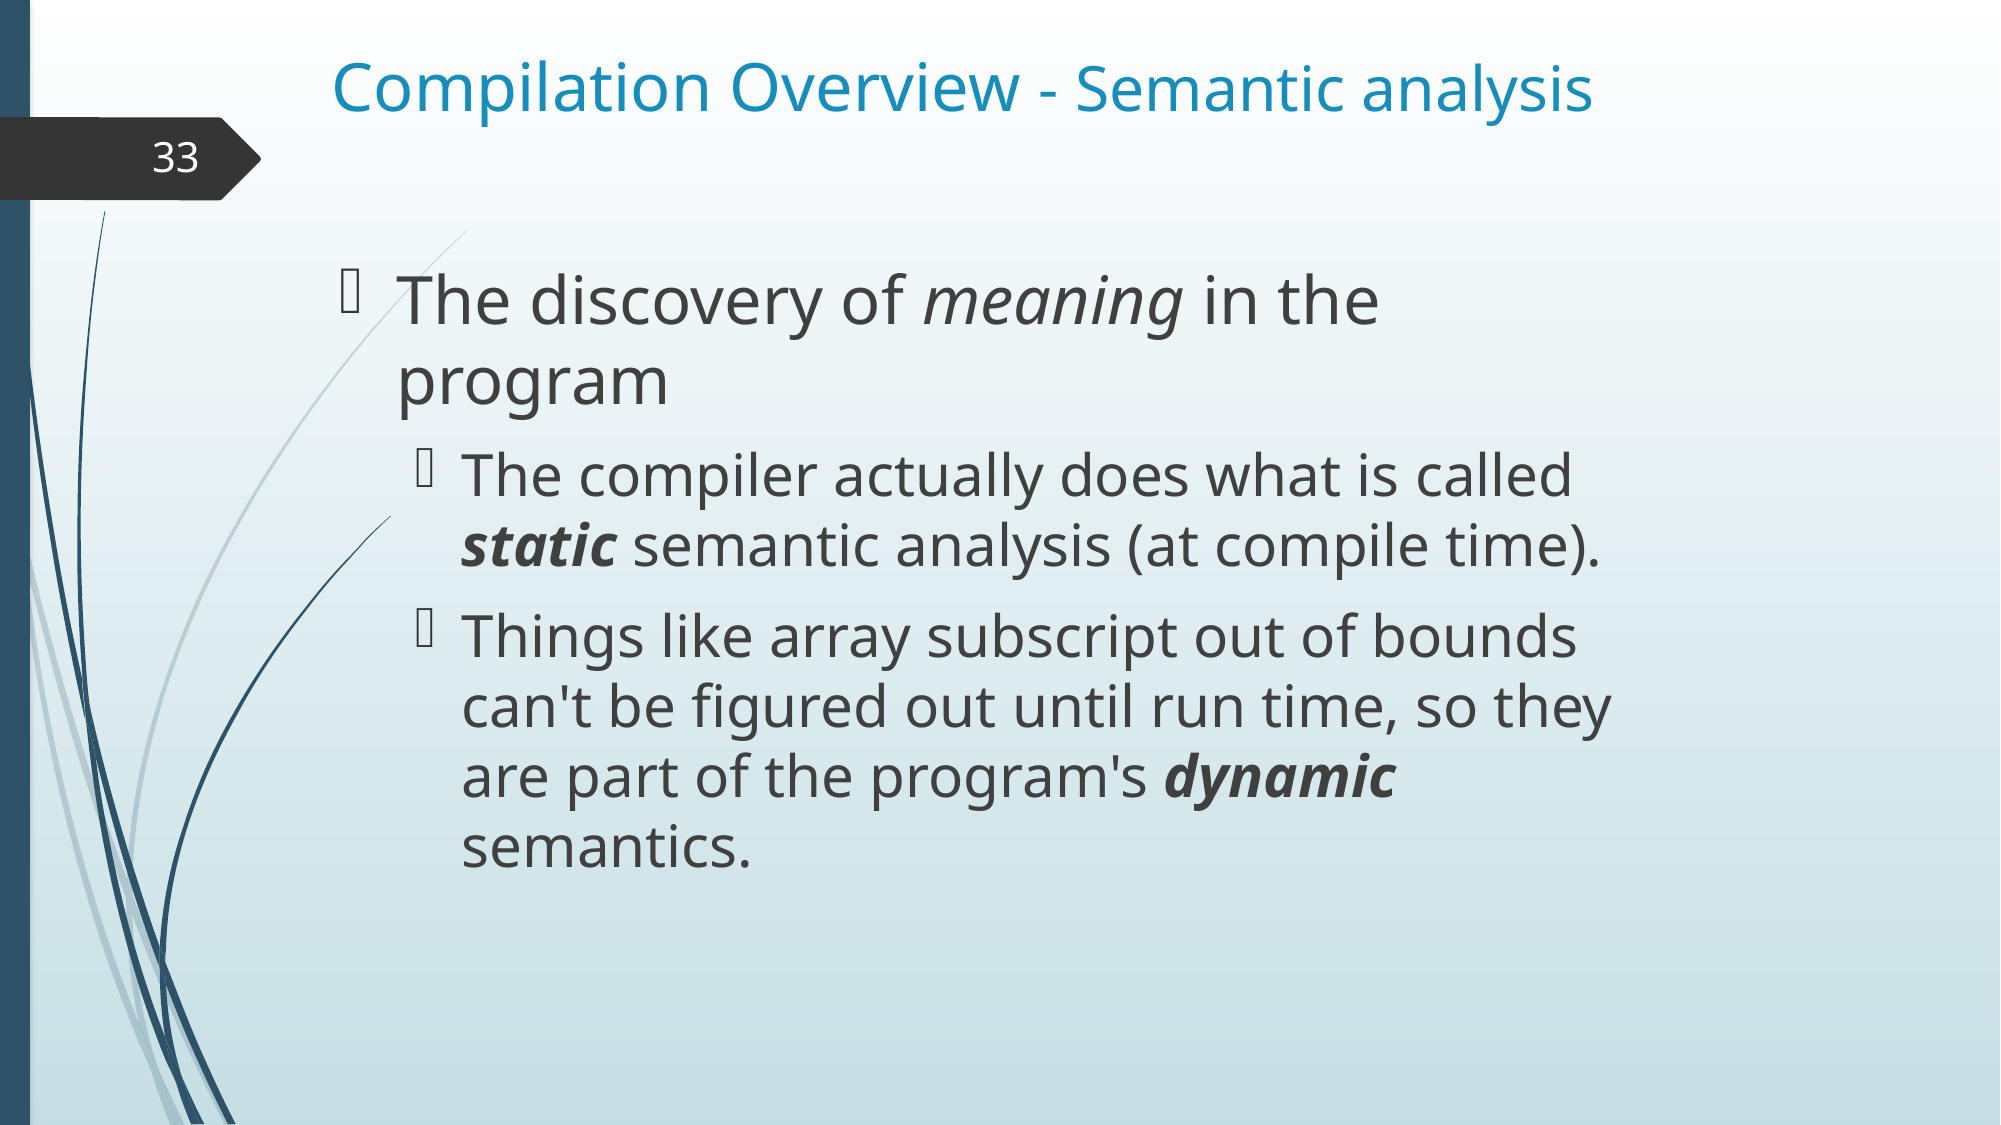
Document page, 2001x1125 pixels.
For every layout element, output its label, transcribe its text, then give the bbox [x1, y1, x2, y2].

slide_number 33 [87, 129, 216, 190]
list The discovery of meaning in the program The compiler actually does what is called static semantic analysis (at compile time). Things like array subscript out of bounds can't be figured out until run time, so they are part of the program's dynamic semantics. [324, 249, 1667, 963]
title Compilation Overview - Semantic analysis [316, 37, 1713, 225]
